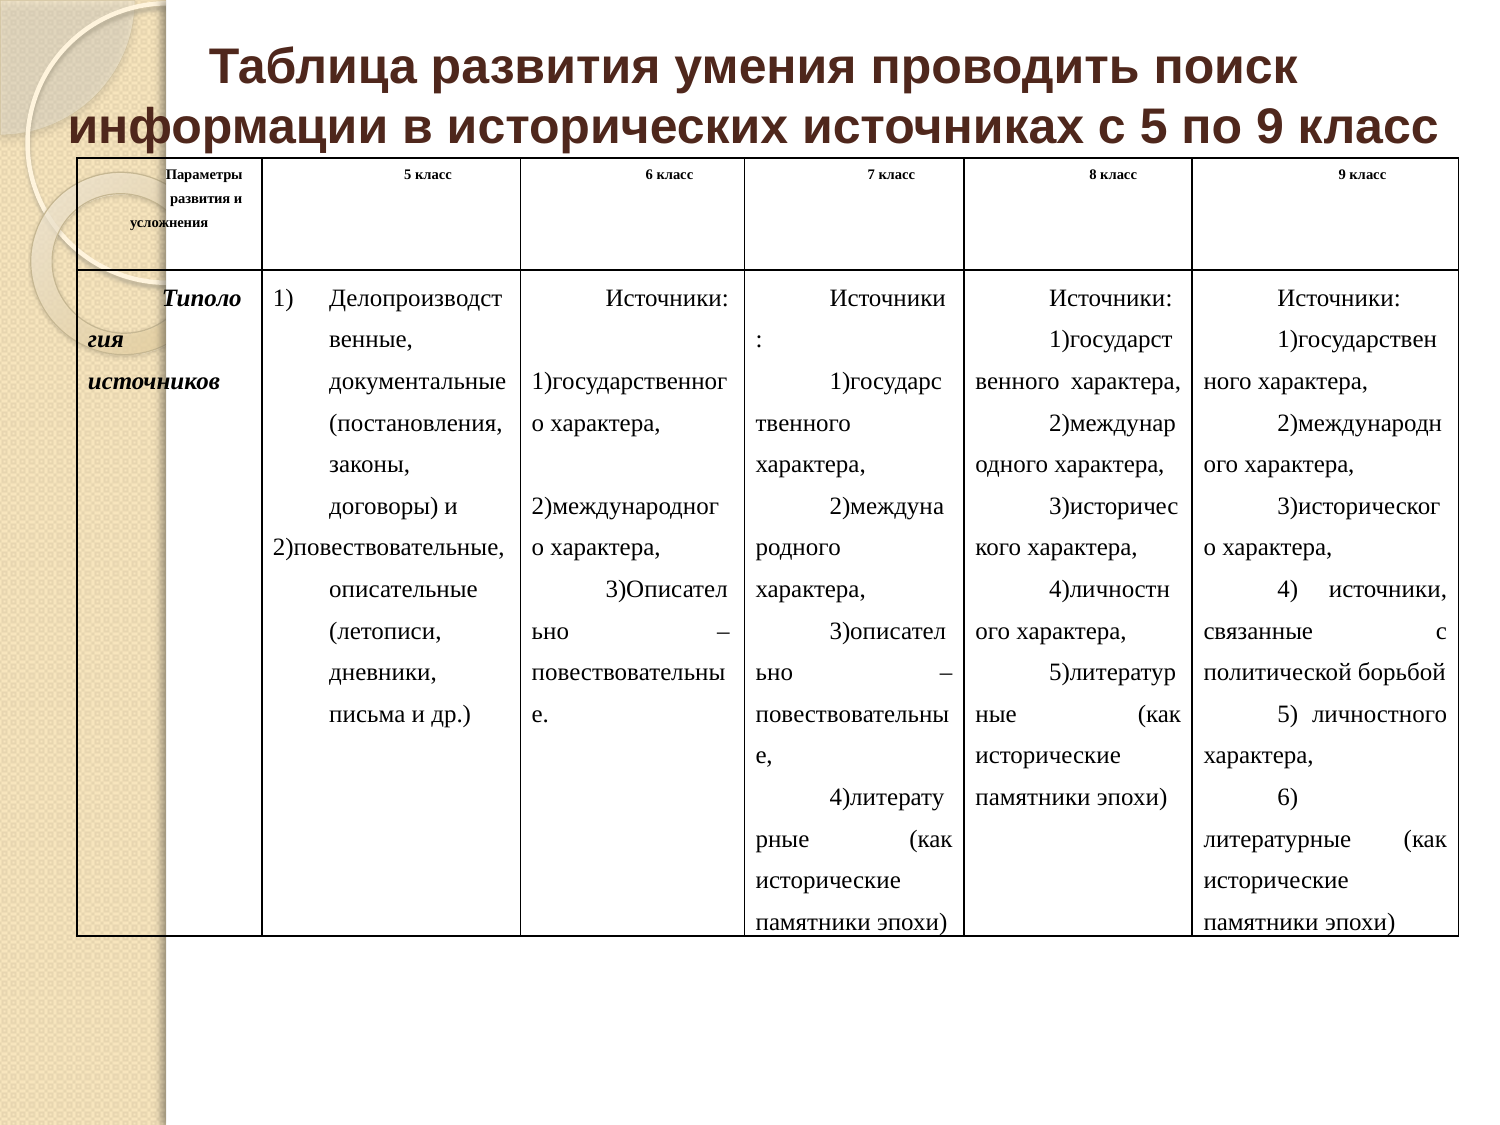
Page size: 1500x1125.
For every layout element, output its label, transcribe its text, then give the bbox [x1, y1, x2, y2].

table_header 7 класс [745, 159, 963, 269]
table_cell Источники: 1)государственного характера, 2)международного характера, 3)исторического характера, 4)личностного характера, 5)литературные (как исторические памятники эпохи) [965, 271, 1191, 935]
table_header 5 класс [263, 159, 520, 269]
table_cell Источники: 1)государственного характера, 2)международного характера, 3)Описательно – повествовательные. [521, 271, 744, 935]
table_header 6 класс [521, 159, 744, 269]
table_header Параметры развития и усложнения [78, 159, 261, 269]
table_header 9 класс [1193, 159, 1458, 269]
table_cell Источники: 1)государственного характера, 2)международного характера, 3)исторического характера, 4) источники, связанные с политической борьбой 5) личностного характера, 6) литературные (как исторические памятники эпохи) [1193, 271, 1458, 935]
table_header 8 класс [965, 159, 1191, 269]
table_cell Делопроизводственные, документальные (постановления, законы, договоры) и 2)повествовательные, описательные (летописи, дневники, письма и др.) [263, 271, 520, 935]
table_cell Типология источников [78, 271, 261, 935]
table_cell Источники: 1)государственного характера, 2)международного характера, 3)описательно – повествовательные, 4)литературные (как исторические памятники эпохи) [745, 271, 963, 935]
title Таблица развития умения проводить поиск информации в исторических источниках с 5 по 9 класс [41, 0, 1466, 188]
